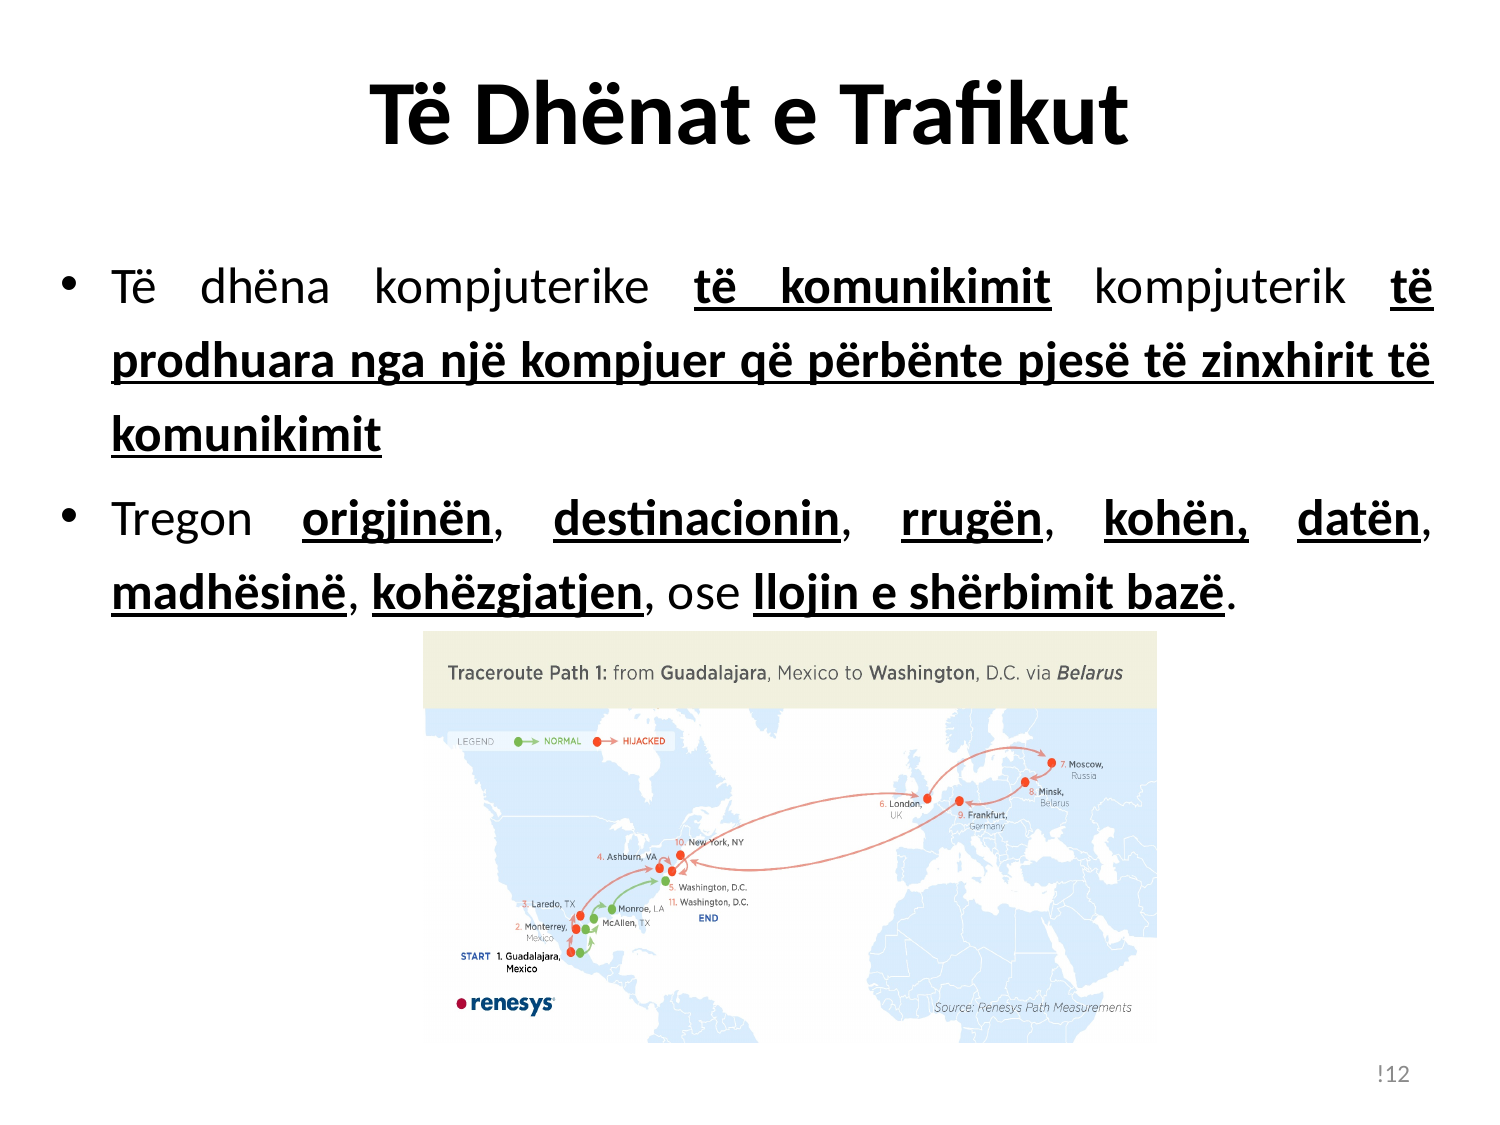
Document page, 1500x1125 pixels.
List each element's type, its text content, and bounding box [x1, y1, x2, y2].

title Të Dhënat e Trafikut [75, 45, 1425, 233]
picture [423, 631, 1158, 1043]
list Të dhëna kompjuterike të komunikimit kompjuterik të prodhuara nga një kompjuer që përbënte pjesë të zinxhirit të komunikimit Tregon origjinën, destinacionin, rrugën, kohën, datën, madhësinë, kohëzgjatjen, ose llojin e shërbimit bazë. [45, 232, 1449, 632]
slide_number !12 [1074, 1042, 1425, 1103]
